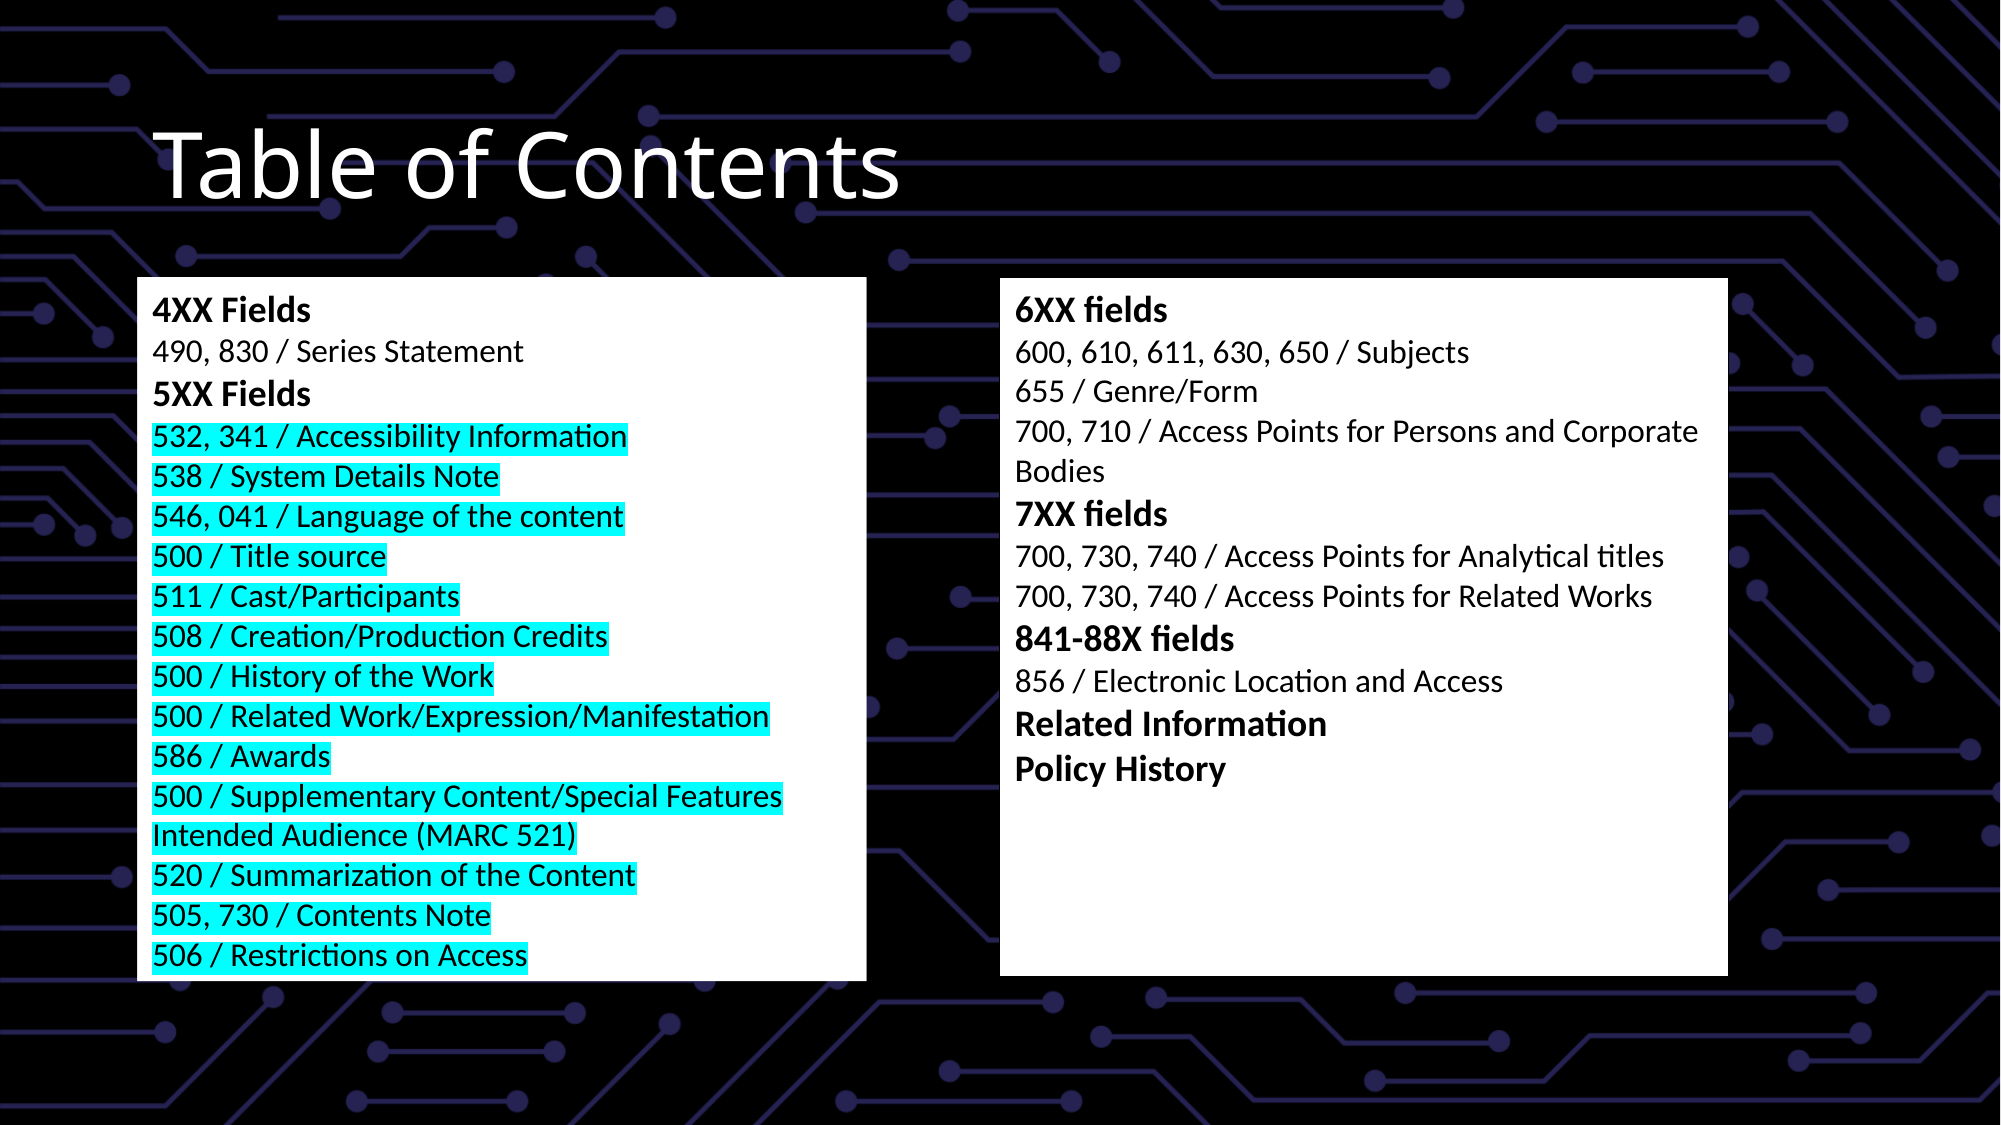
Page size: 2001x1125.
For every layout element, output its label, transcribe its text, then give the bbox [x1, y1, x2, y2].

title Table of Contents [137, 59, 1863, 278]
picture [0, 0, 2001, 1125]
text_box 4XX Fields 490, 830 / Series Statement 5XX Fields 532, 341 / Accessibility Information 538 / System Details Note 546, 041 / Language of the content 500 / Title source 511 / Cast/Participants 508 / Creation/Production Credits 500 / History of the Work 500 / Related Work/Expression/Manifestation 586 / Awards 500 / Supplementary Content/Special Features Intended Audience (MARC 521) 520 / Summarization of the Content 505, 730 / Contents Note 506 / Restrictions on Access [137, 277, 867, 981]
text_box 6XX fields 600, 610, 611, 630, 650 / Subjects 655 / Genre/Form 700, 710 / Access Points for Persons and Corporate Bodies 7XX fields 700, 730, 740 / Access Points for Analytical titles 700, 730, 740 / Access Points for Related Works 841-88X fields 856 / Electronic Location and Access Related Information Policy History [999, 277, 1729, 977]
